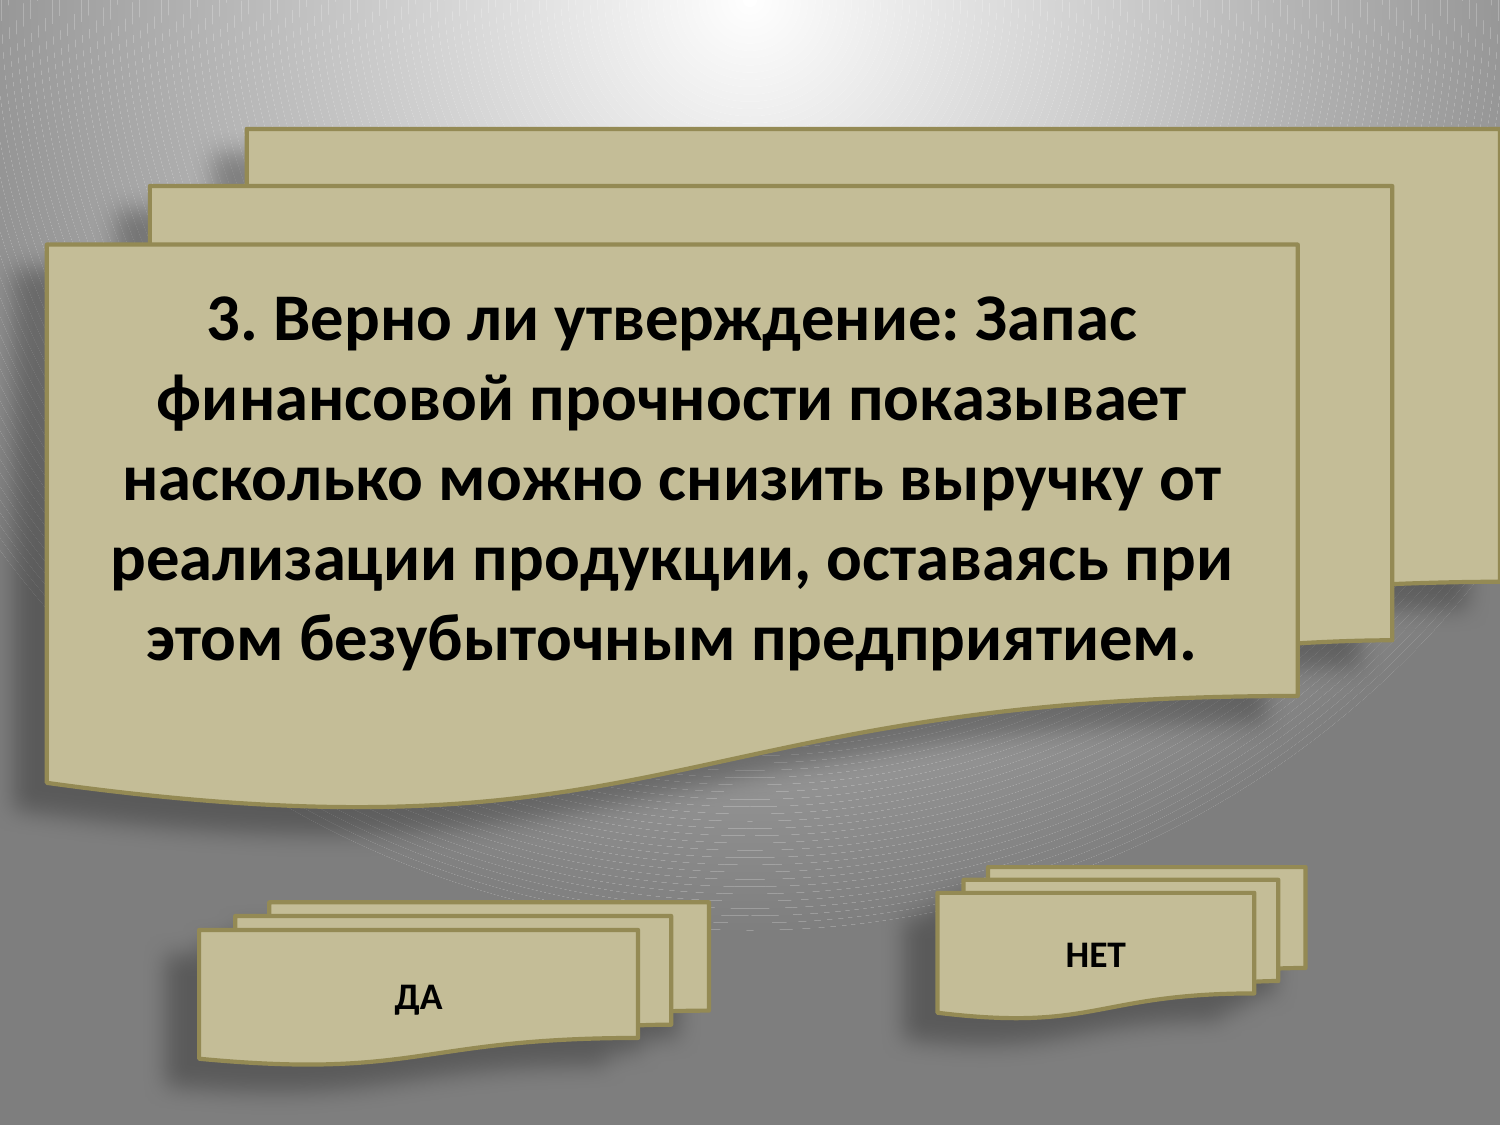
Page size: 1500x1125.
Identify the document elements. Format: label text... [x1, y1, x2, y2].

text_box ДА [197, 900, 712, 1067]
text_box 3. Верно ли утверждение: Запас финансовой прочности показывает насколько можно снизить выручку от реализации продукции, оставаясь при этом безубыточным предприятием. [44, 126, 1500, 810]
text_box НЕТ [935, 865, 1308, 1021]
